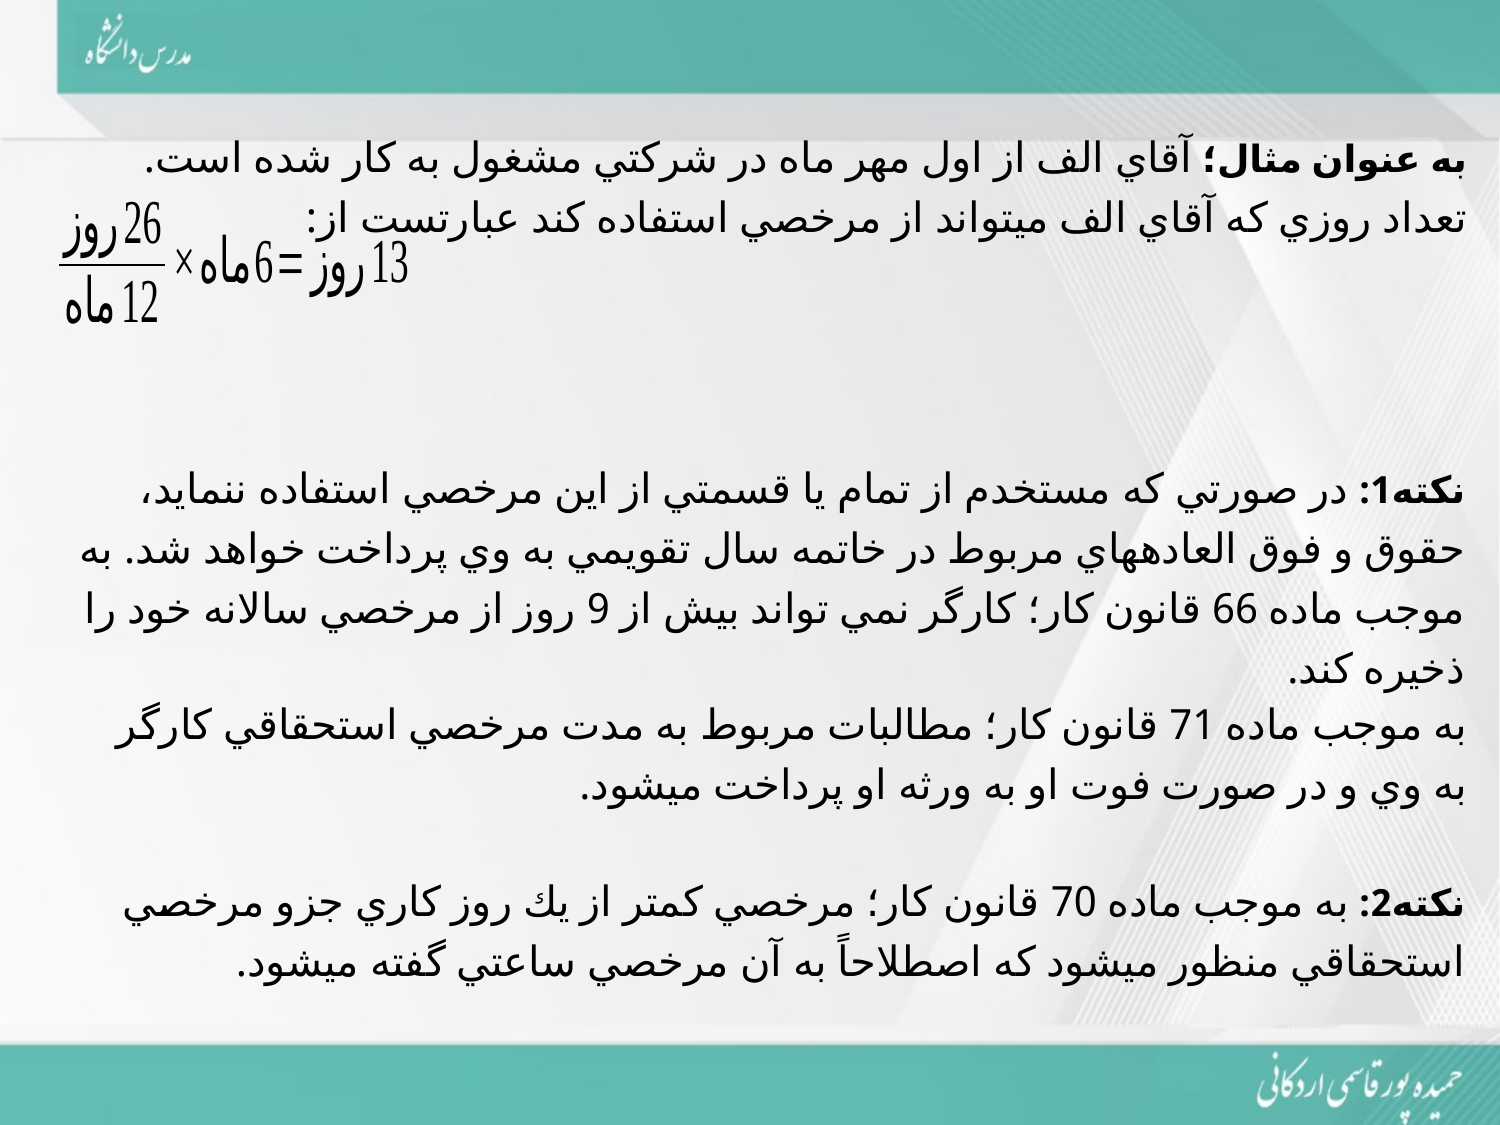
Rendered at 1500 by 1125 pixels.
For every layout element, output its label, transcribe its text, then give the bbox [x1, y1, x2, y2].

text_box به موجب ماده 71 قانون کار؛ مطالبات مربوط به مدت مرخصي استحقاقي كارگر به وي و در صورت فوت او به ورثه او پرداخت مي­شود. [59, 680, 1483, 817]
text_box به عنوان مثال؛ آقاي الف از اول مهر ماه در شرکتي مشغول به کار شده است. تعداد روزي که آقاي الف مي­تواند از مرخصي استفاده کند عبارتست از: [41, 113, 1483, 303]
text_box نکته2: به موجب ماده 70 قانون کار؛ مرخصي كمتر از يك روز كاري جزو مرخصي استحقاقي منظور مي­شود که اصطلاحاً به آن مرخصي ساعتي گفته مي­شود. [57, 857, 1481, 1066]
text_box نکته1: در صورتي که مستخدم از تمام يا قسمتي از اين مرخصي استفاده ننمايد، حقوق و فوق العاده­هاي مربوط در خاتمه سال تقويمي به وي پرداخت خواهد شد. به موجب ماده 66 قانون کار؛ كارگر نمي تواند بيش از 9 روز از مرخصي سالانه خود را ذخيره كند. [57, 444, 1481, 661]
picture [0, 0, 1500, 1125]
